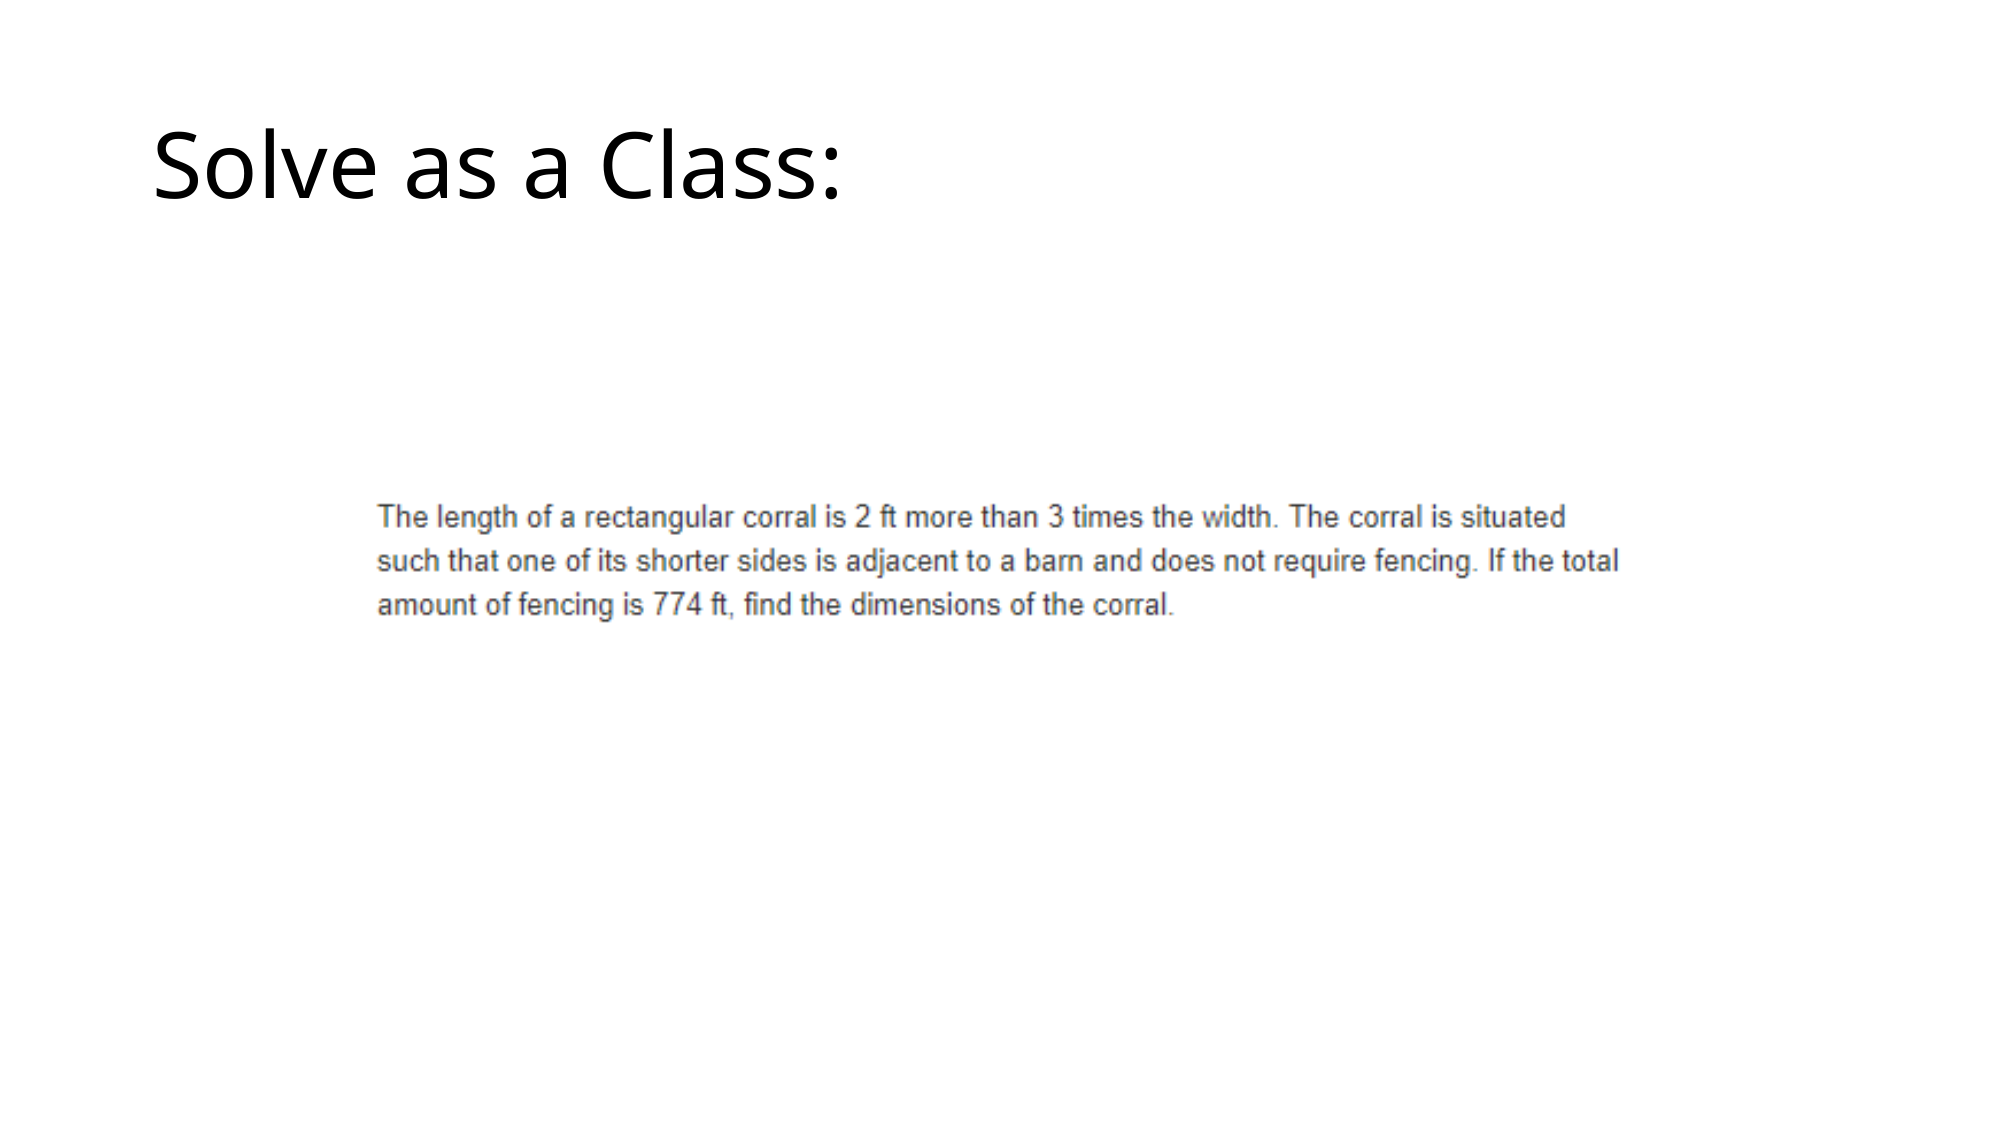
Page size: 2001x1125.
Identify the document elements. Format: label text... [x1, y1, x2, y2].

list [366, 491, 1634, 634]
title Solve as a Class: [137, 59, 1863, 278]
